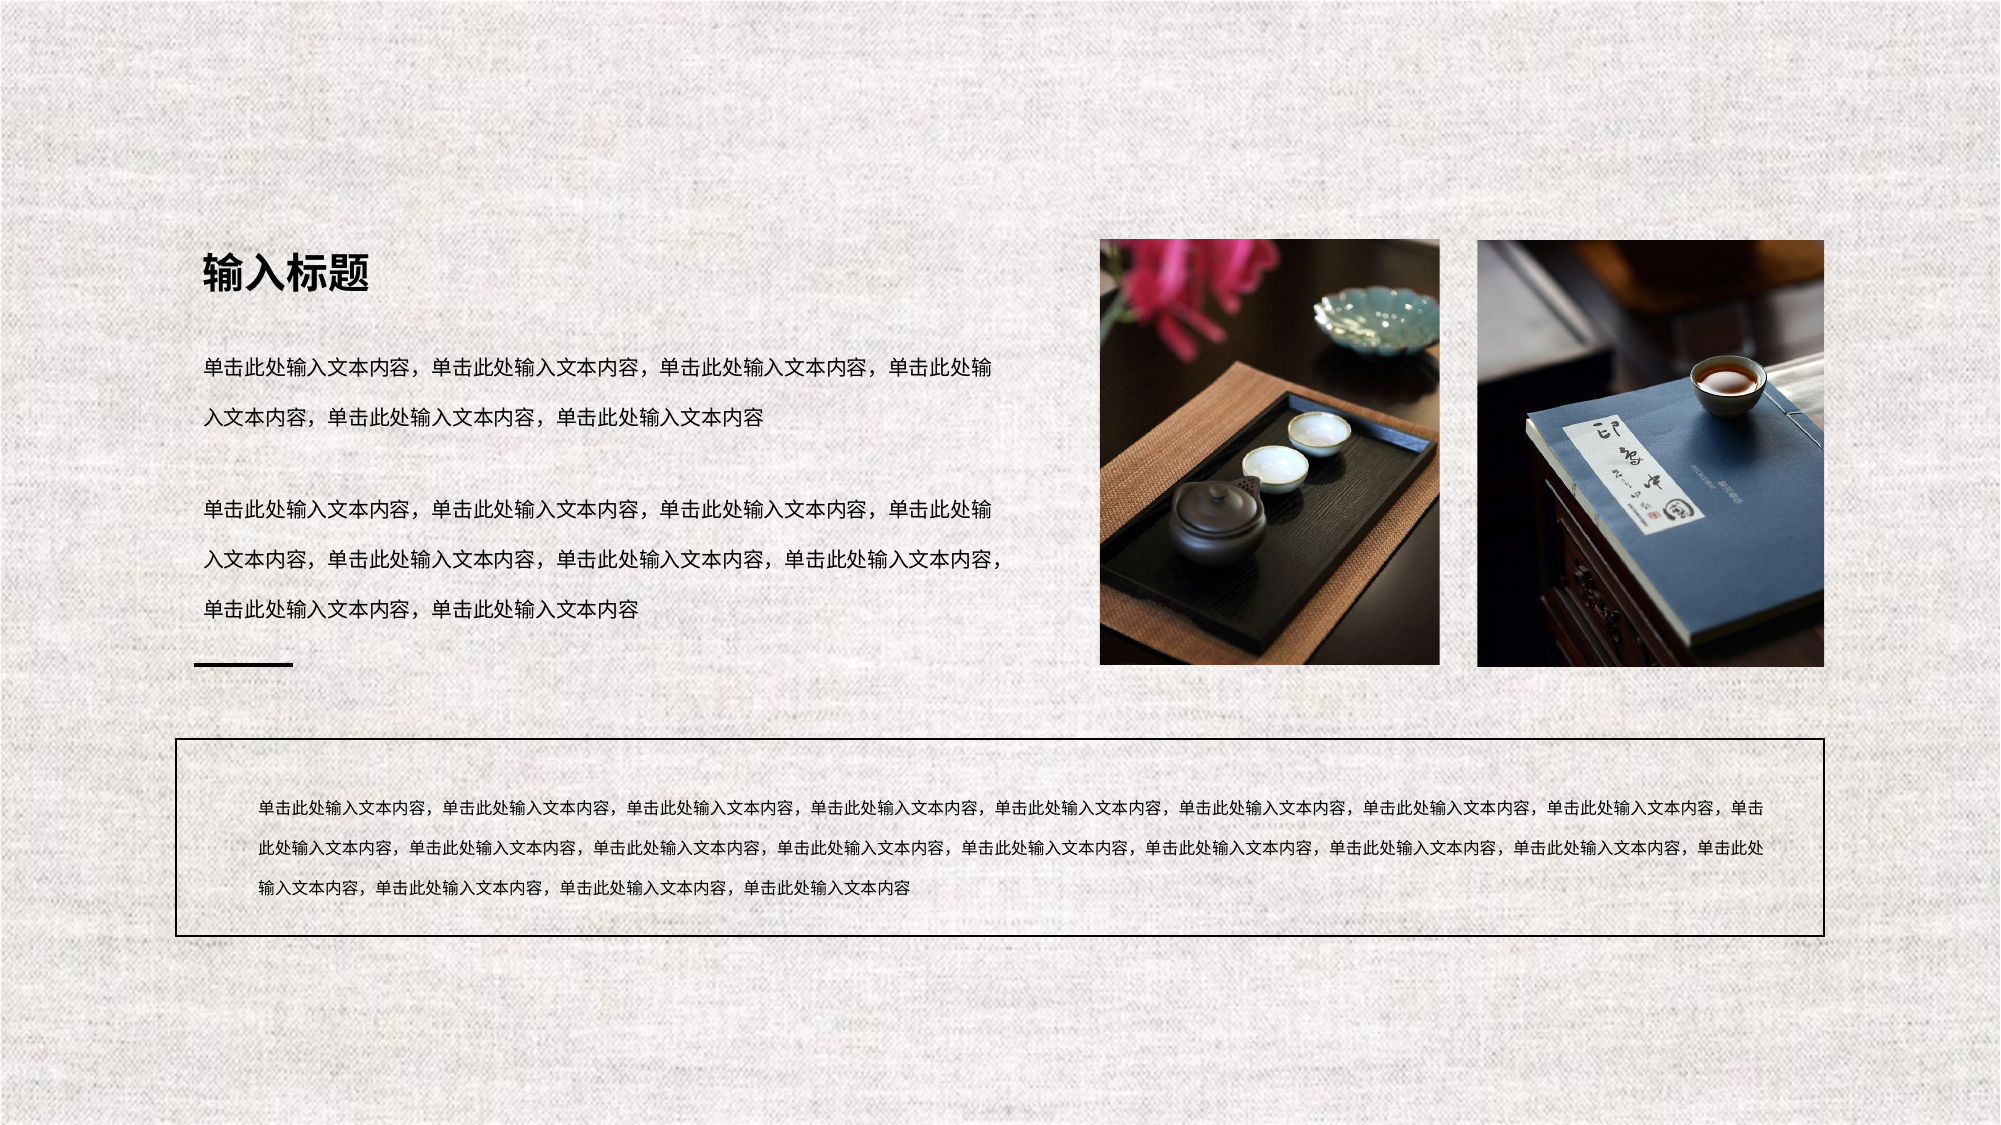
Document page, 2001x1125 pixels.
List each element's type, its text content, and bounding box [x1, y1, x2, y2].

text_box 单击此处输入文本内容，单击此处输入文本内容，单击此处输入文本内容，单击此处输入文本内容，单击此处输入文本内容，单击此处输入文本内容，单击此处输入文本内容，单击此处输入文本内容，单击此处输入文本内容 [188, 464, 437, 629]
text_box [175, 738, 437, 937]
text_box 单击此处输入文本内容，单击此处输入文本内容，单击此处输入文本内容，单击此处输入文本内容，单击此处输入文本内容，单击此处输入文本内容，单击此处输入文本内容，单击此处输入文本内容，单击此处输入文本内容，单击此处输入文本内容，单击此处输入文本内容，单击此处输入文本内容，单击此处输入文本内容，单击此处输入文本内容，单击此处输入文本内容，单击此处输入文本内容，单击此处输入文本内容，单击此处输入文本内容，单击此处输入文本内容，单击此处输入文本内容 [1563, 770, 1784, 906]
text_box 输入标题 [188, 239, 437, 304]
text_box [1563, 738, 1825, 937]
text_box 单击此处输入文本内容，单击此处输入文本内容，单击此处输入文本内容，单击此处输入文本内容，单击此处输入文本内容，单击此处输入文本内容，单击此处输入文本内容，单击此处输入文本内容，单击此处输入文本内容，单击此处输入文本内容，单击此处输入文本内容，单击此处输入文本内容，单击此处输入文本内容，单击此处输入文本内容，单击此处输入文本内容，单击此处输入文本内容，单击此处输入文本内容，单击此处输入文本内容，单击此处输入文本内容，单击此处输入文本内容 [243, 770, 437, 906]
picture [3, 0, 2000, 1125]
text_box 单击此处输入文本内容，单击此处输入文本内容，单击此处输入文本内容，单击此处输入文本内容，单击此处输入文本内容，单击此处输入文本内容 [188, 321, 437, 437]
